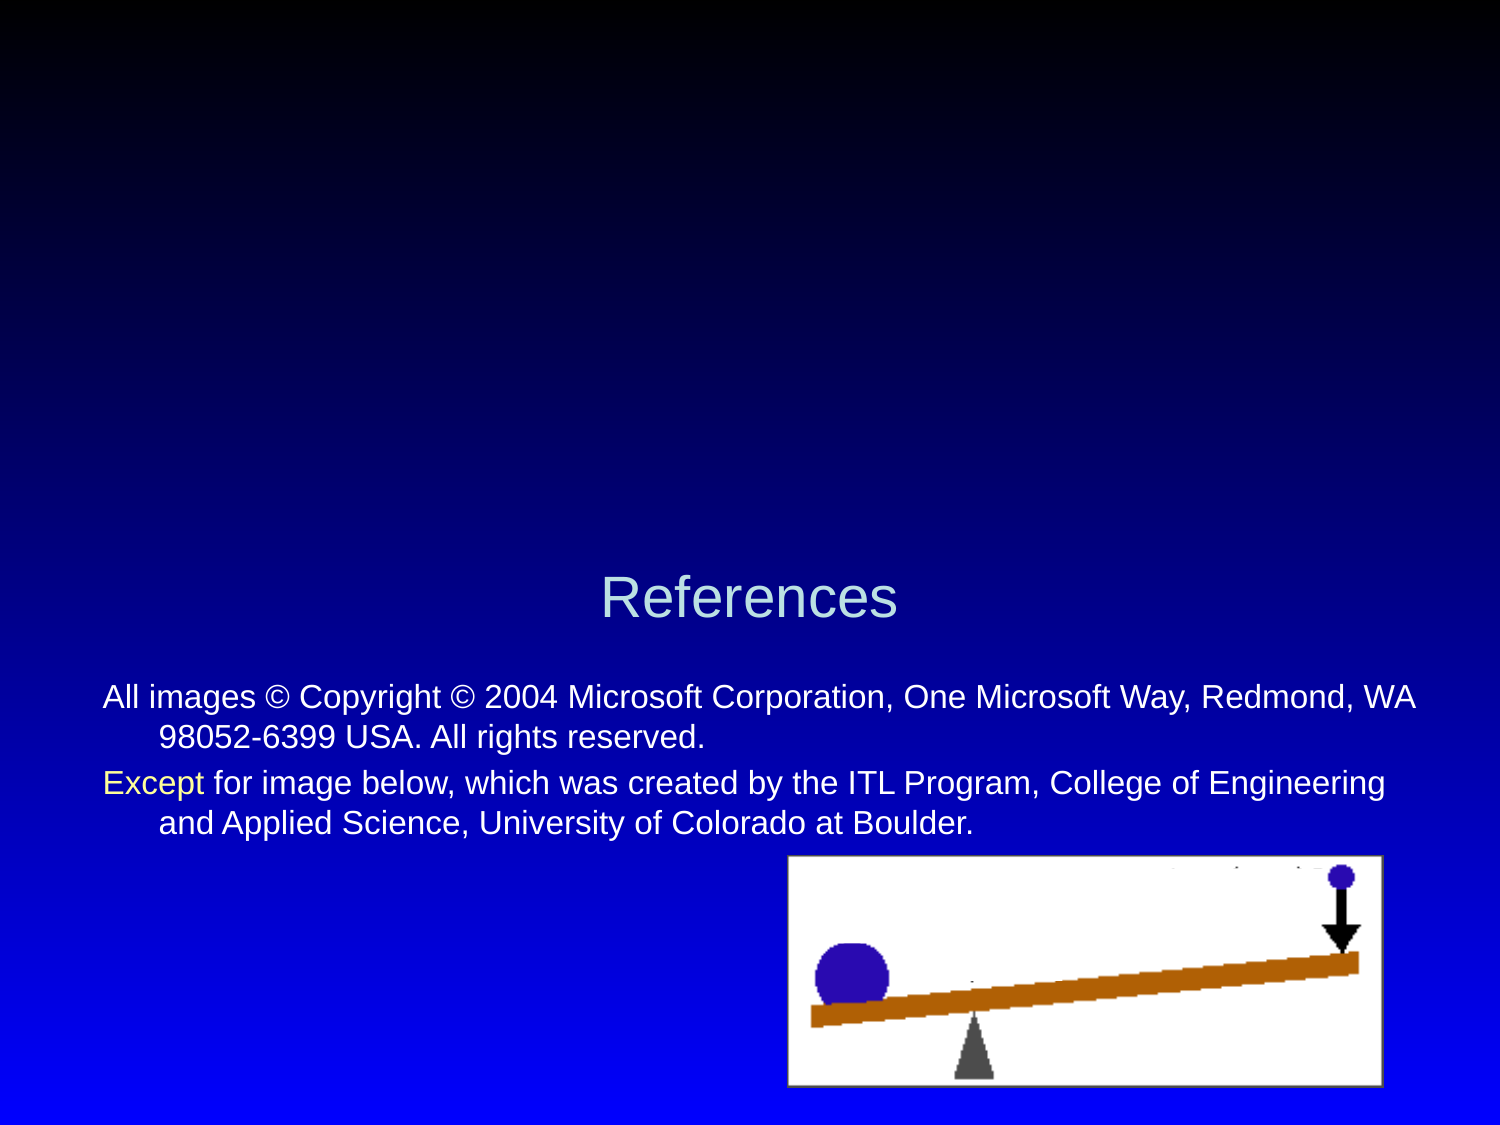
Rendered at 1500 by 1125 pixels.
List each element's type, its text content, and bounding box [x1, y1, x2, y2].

title References [74, 499, 1426, 688]
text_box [787, 855, 1384, 1088]
list All images © Copyright © 2004 Microsoft Corporation, One Microsoft Way, Redmond, WA 98052-6399 USA. All rights reserved. Except for image below, which was created by the ITL Program, College of Engineering and Applied Science, University of Colorado at Boulder. [87, 667, 1438, 868]
